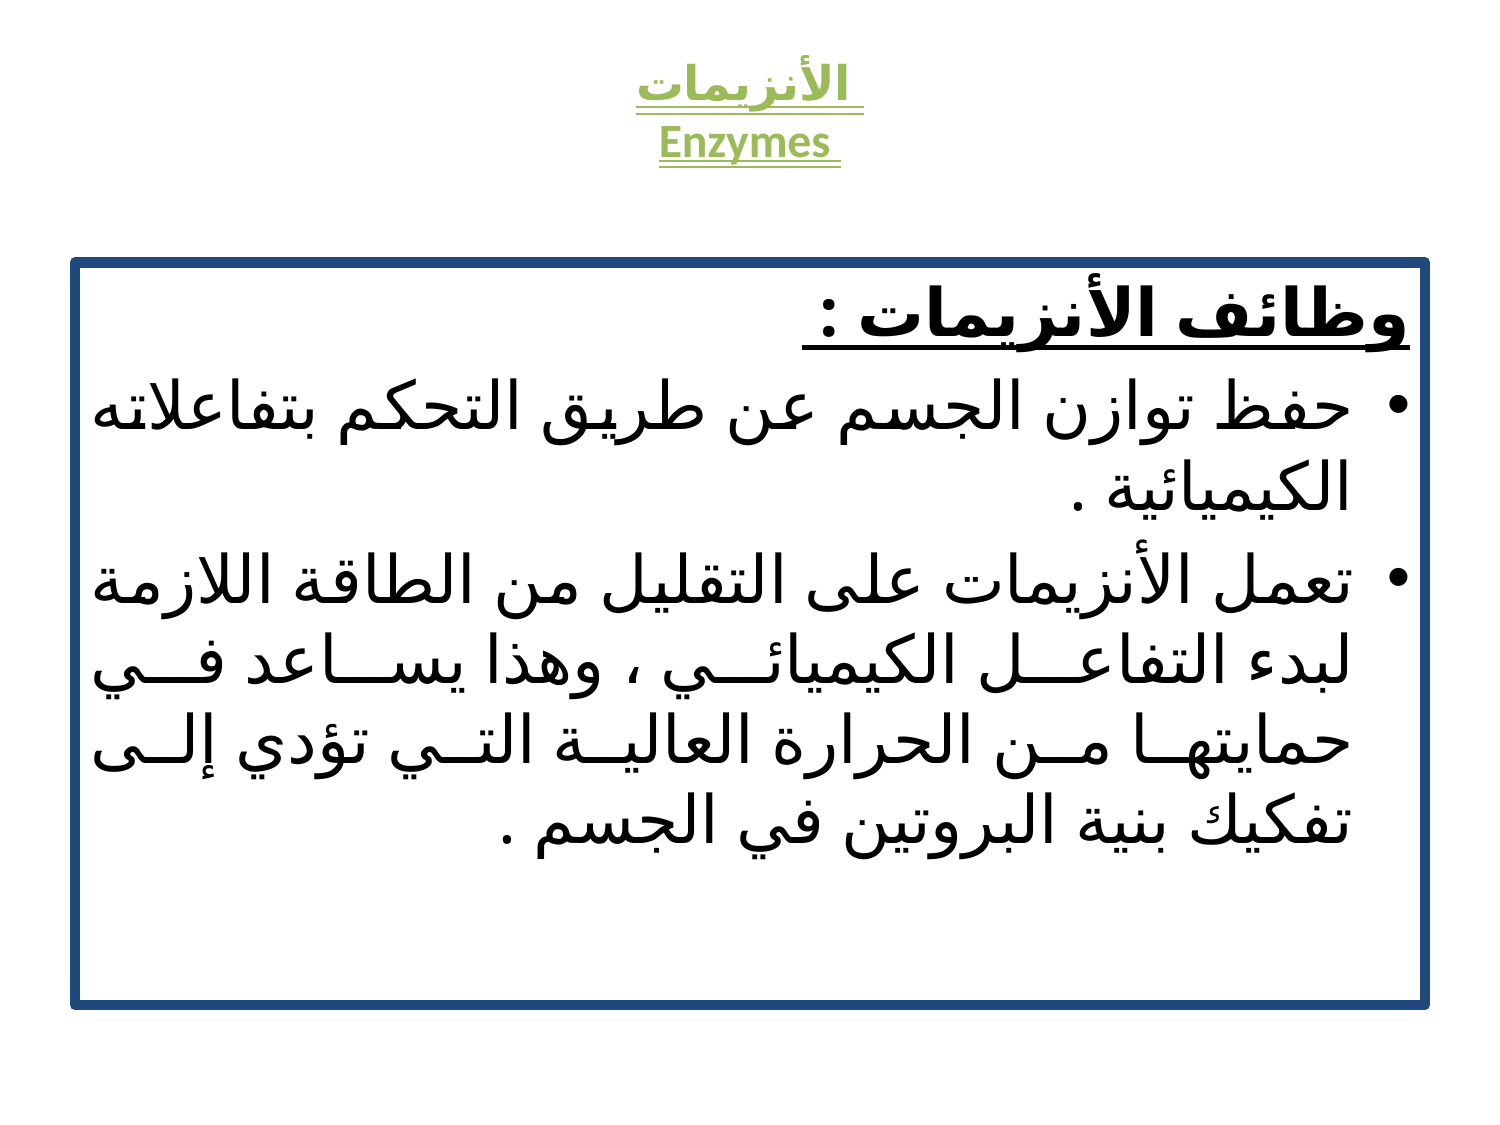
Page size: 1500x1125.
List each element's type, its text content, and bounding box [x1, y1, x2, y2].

list وظائف الأنزيمات : حفظ توازن الجسم عن طريق التحكم بتفاعلاته الكيميائية . تعمل الأنزيمات على التقليل من الطاقة اللازمة لبدء التفاعل الكيميائي ، وهذا يساعد في حمايتها من الحرارة العالية التي تؤدي إلى تفكيك بنية البروتين في الجسم . [75, 262, 1425, 1005]
title الأنزيمات Enzymes [75, 45, 1425, 233]
